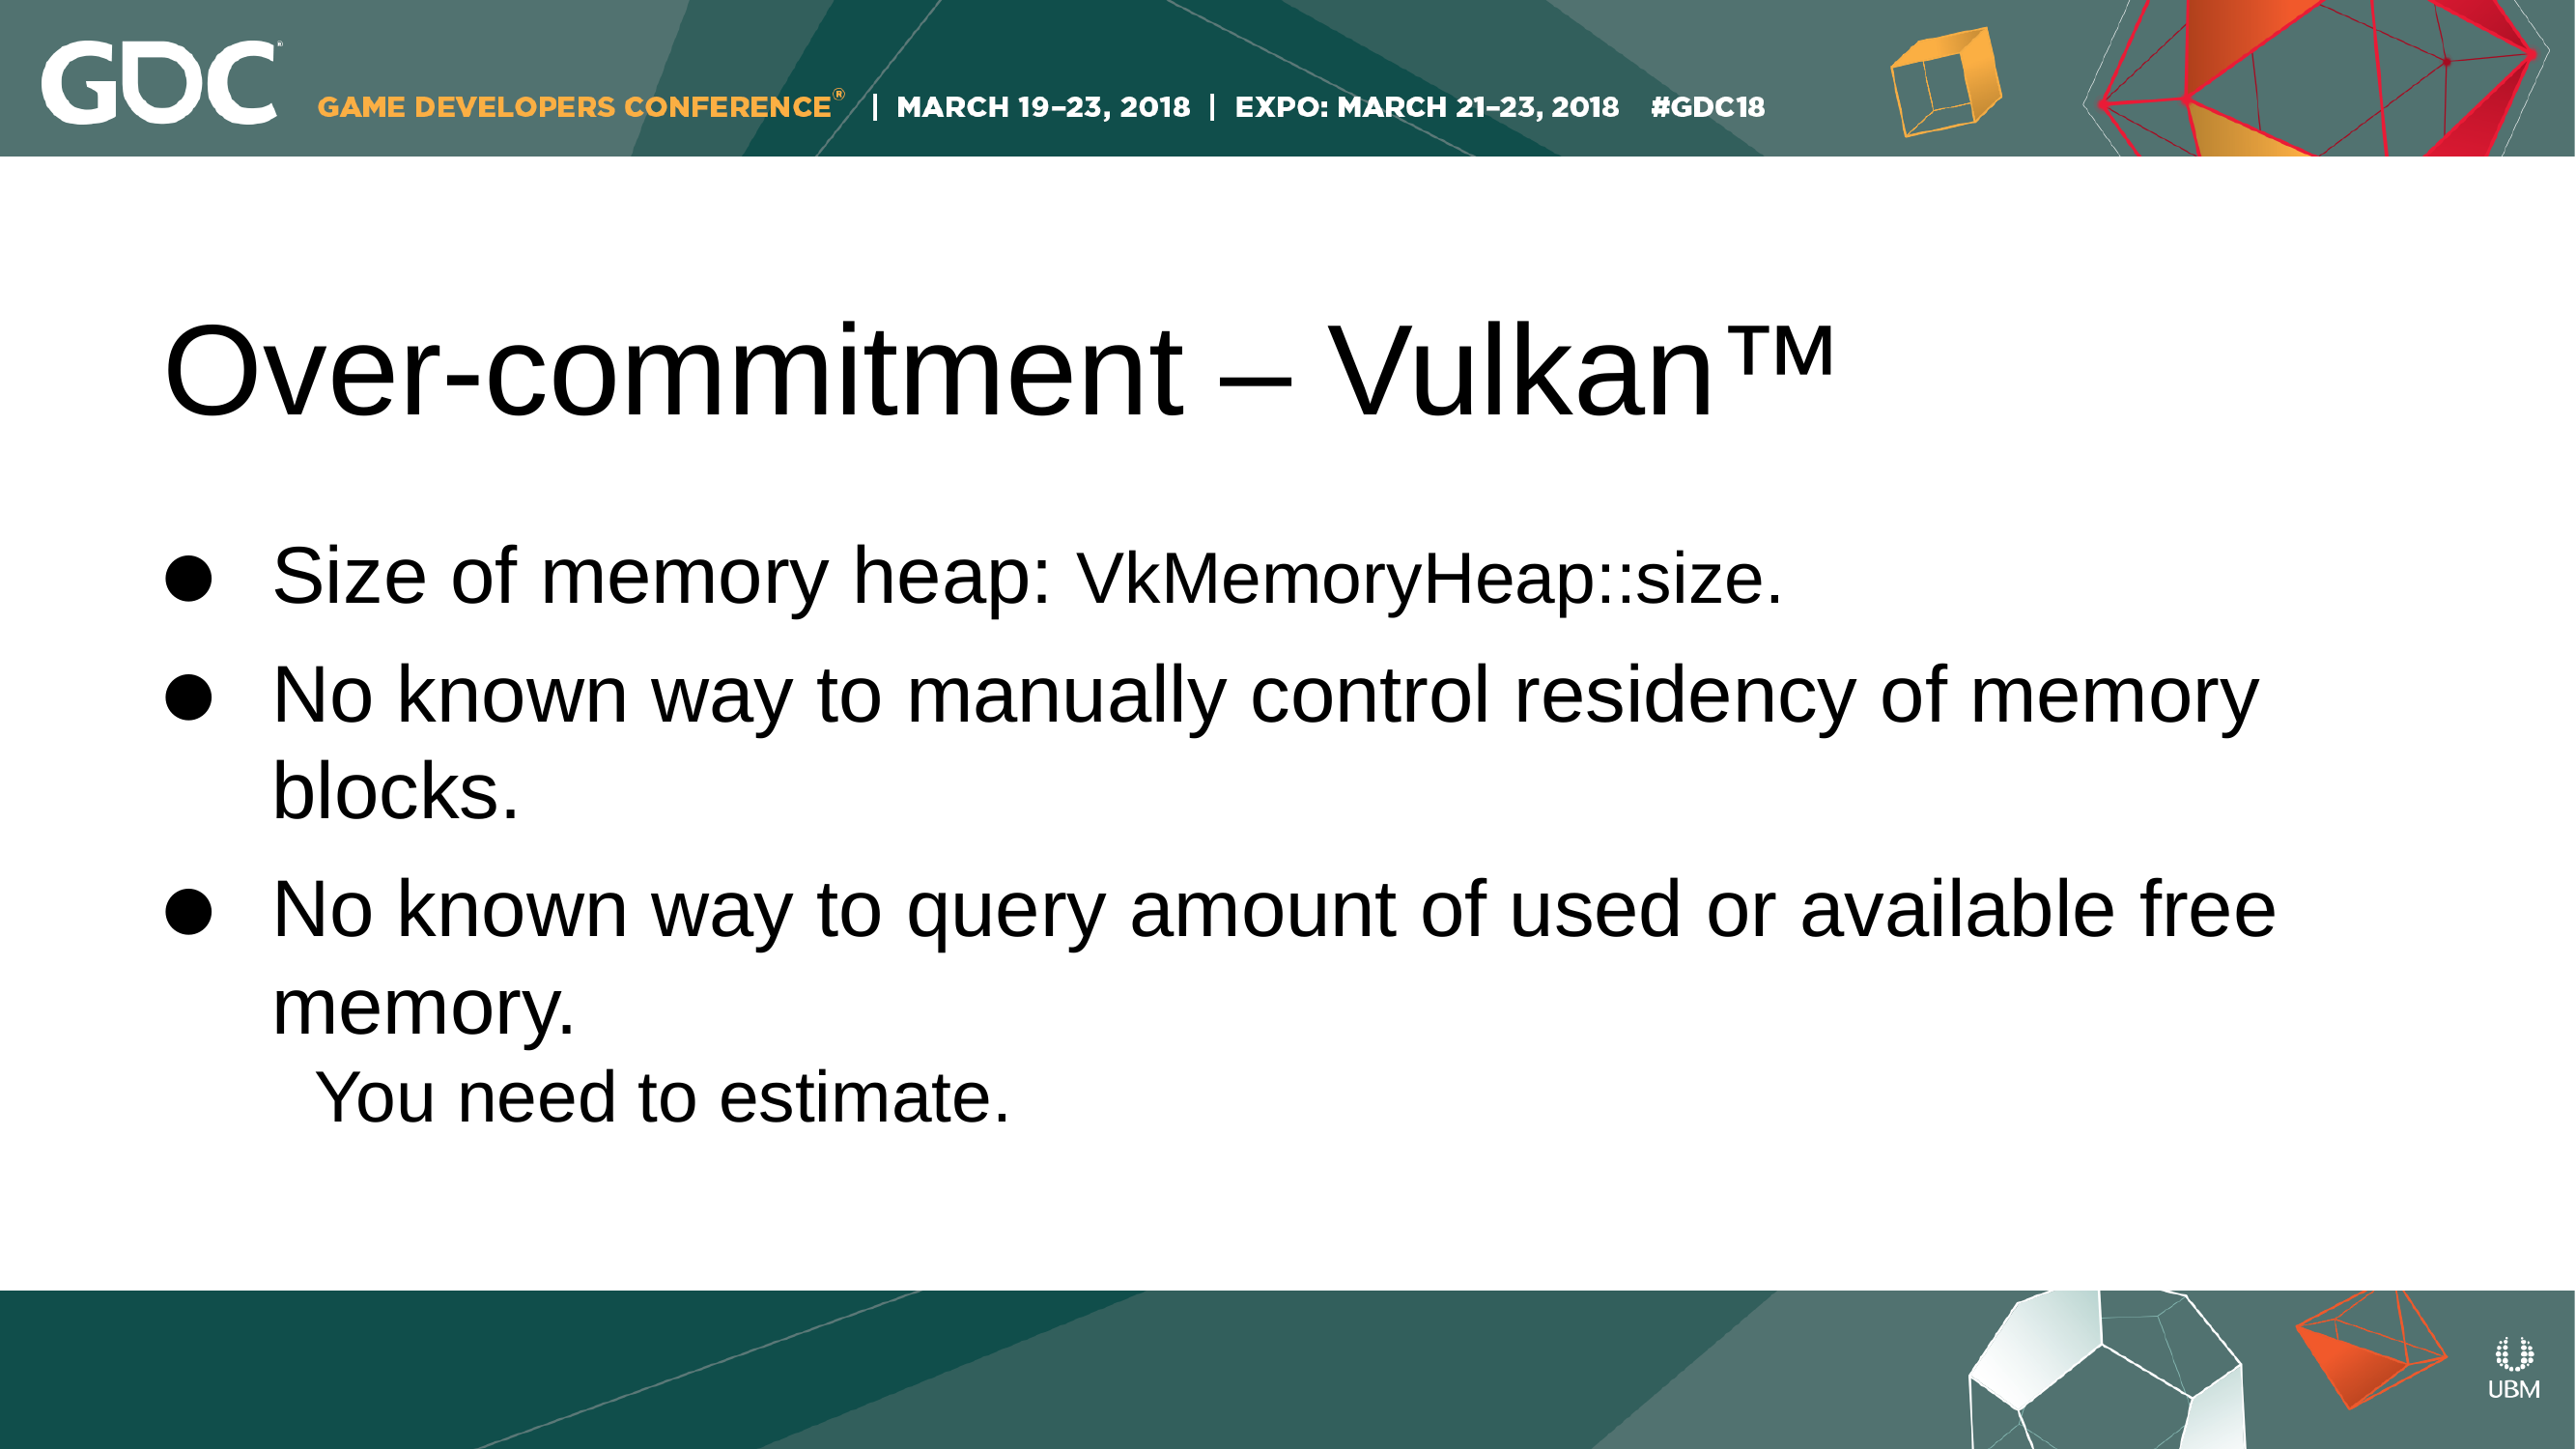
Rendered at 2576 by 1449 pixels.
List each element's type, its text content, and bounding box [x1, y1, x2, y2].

picture [0, 0, 2575, 1449]
title Over-commitment – Vulkan™ [150, 272, 2426, 495]
list Size of memory heap: VkMemoryHeap::size. No known way to manually control residency of memory blocks. No known way to query amount of used or available free memory. You need to estimate. [150, 509, 2426, 1284]
